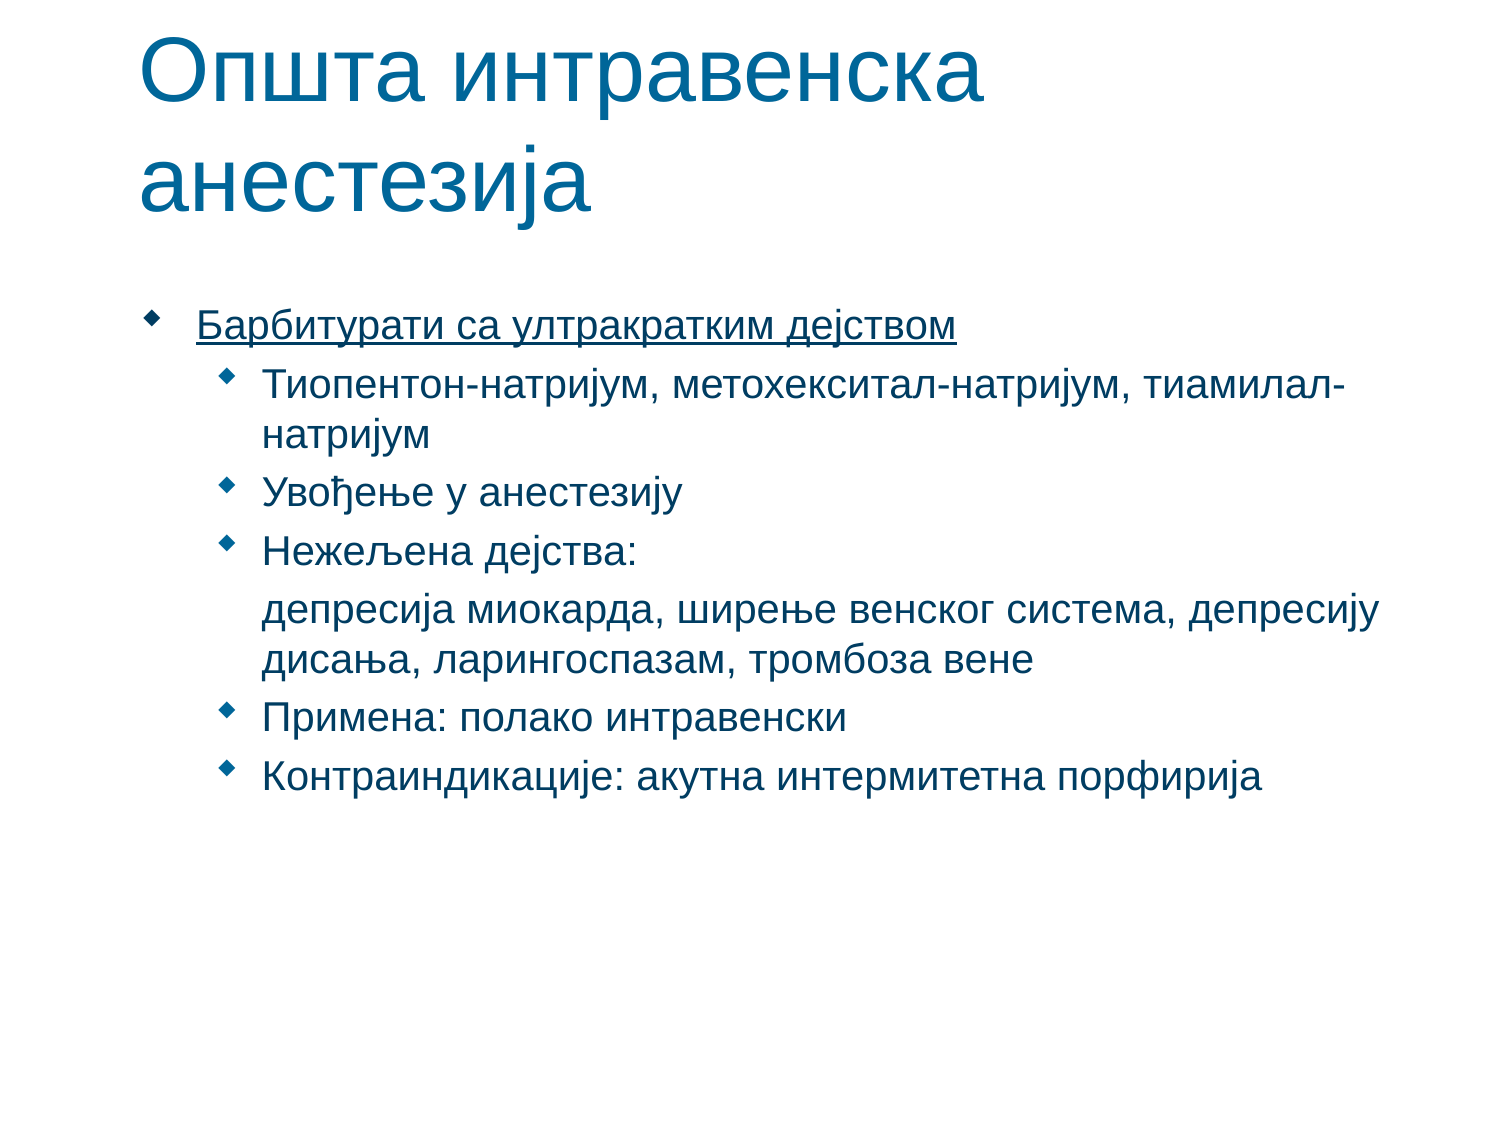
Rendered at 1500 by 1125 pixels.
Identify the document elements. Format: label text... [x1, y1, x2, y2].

title Општа интравенска анестезија [123, 49, 1400, 238]
list Барбитурати са ултракратким дејством Тиопентон-натријум, метохекситал-натријум, тиамилал-натријум Увођење у анестезију Нежељена дејства: депресија миокарда, ширење венског система, депресију дисања, ларингоспазам, тромбоза вене Примена: полако интравенски Контраиндикације: акутна интермитетна порфирија [124, 290, 1400, 1026]
